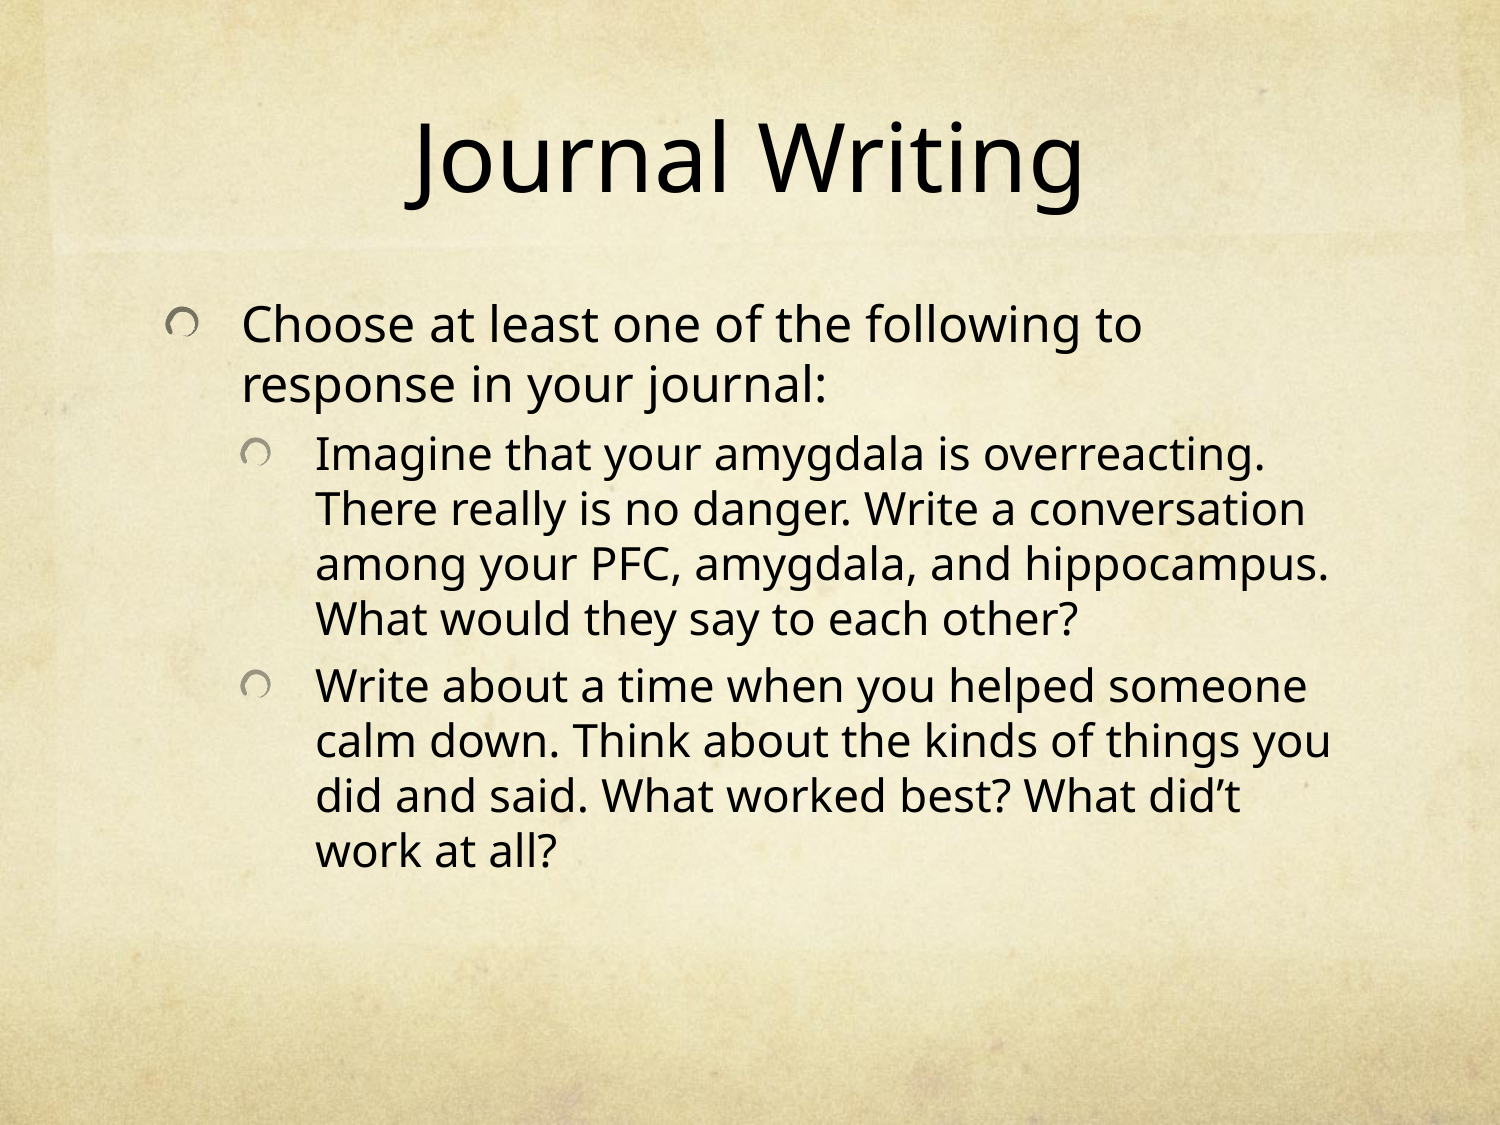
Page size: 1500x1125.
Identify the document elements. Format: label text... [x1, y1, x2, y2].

picture [0, 0, 1500, 1125]
title Journal Writing [150, 82, 1350, 225]
list Choose at least one of the following to response in your journal: Imagine that your amygdala is overreacting. There really is no danger. Write a conversation among your PFC, amygdala, and hippocampus. What would they say to each other? Write about a time when you helped someone calm down. Think about the kinds of things you did and said. What worked best? What did’t work at all? [150, 284, 1350, 950]
